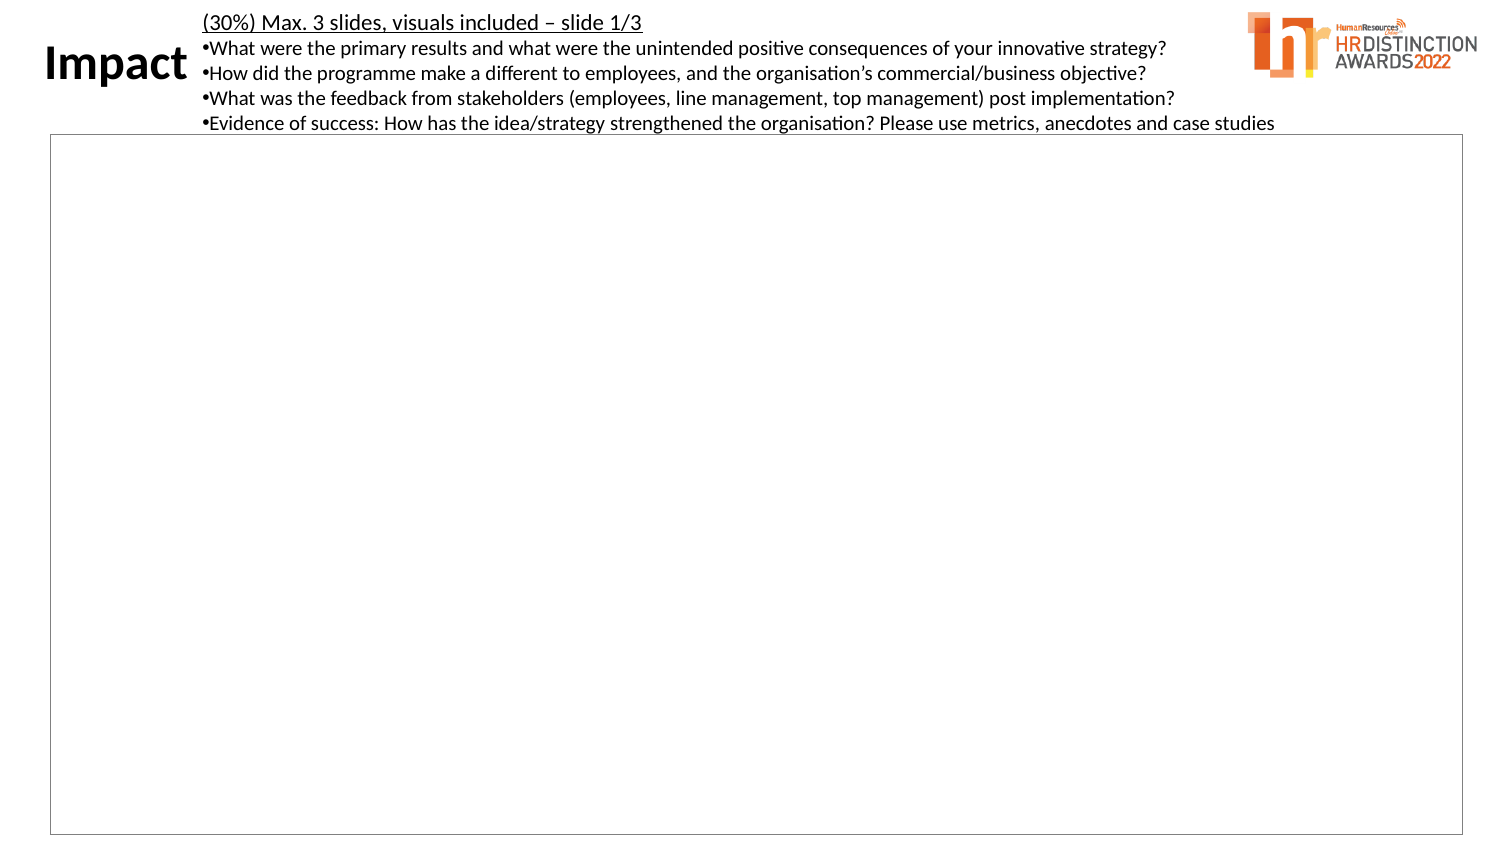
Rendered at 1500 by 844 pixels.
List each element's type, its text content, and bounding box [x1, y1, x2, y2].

text_box Impact [29, 15, 187, 103]
text_box (30%) Max. 3 slides, visuals included – slide 1/3 What were the primary results and what were the unintended positive consequences of your innovative strategy? How did the programme make a different to employees, and the organisation’s commercial/business objective? What was the feedback from stakeholders (employees, line management, top management) post implementation? Evidence of success: How has the idea/strategy strengthened the organisation? Please use metrics, anecdotes and case studies [187, 0, 1325, 134]
table_header [51, 135, 1462, 834]
picture [1325, 0, 1500, 96]
